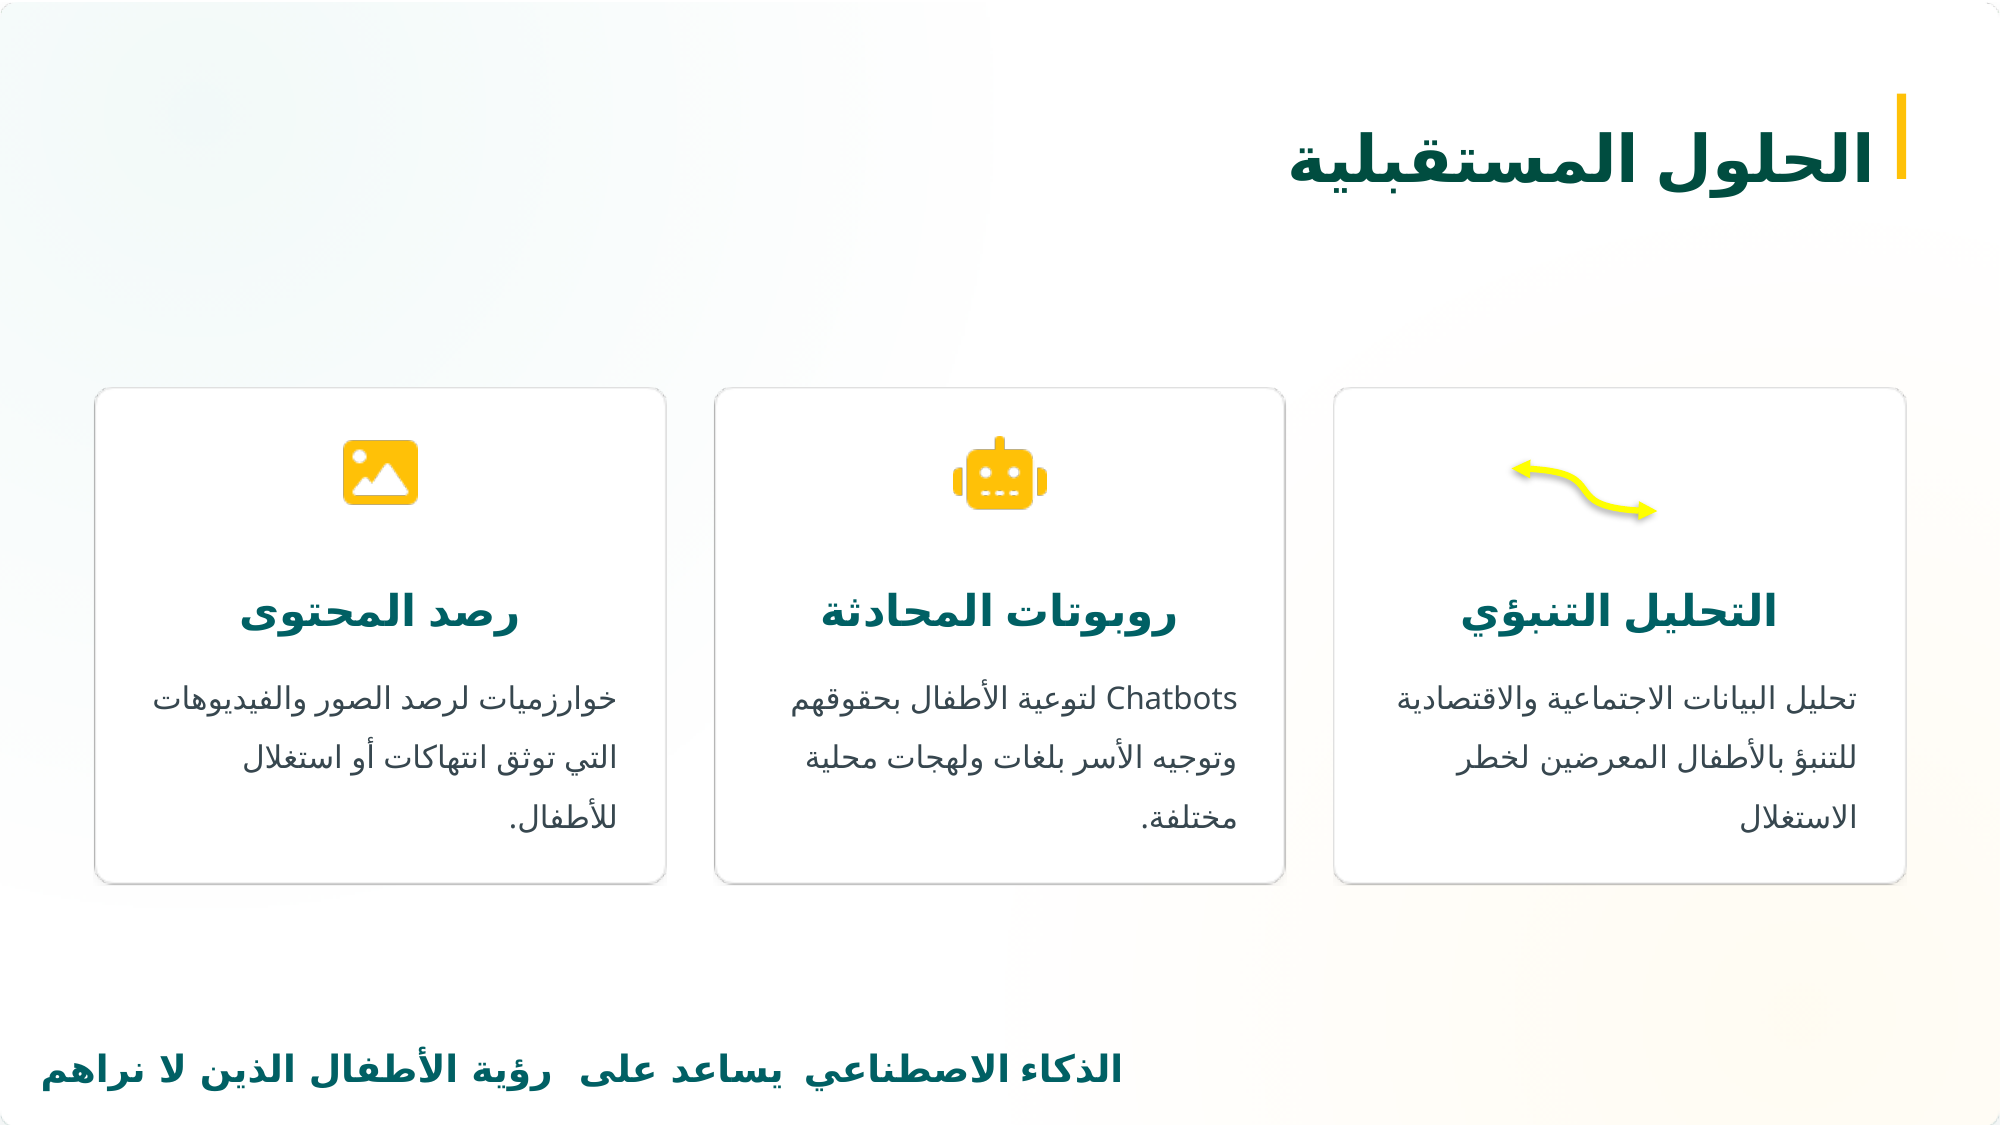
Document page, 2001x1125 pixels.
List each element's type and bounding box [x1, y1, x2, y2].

text_box [1511, 468, 1658, 512]
picture [0, 1, 2000, 1125]
